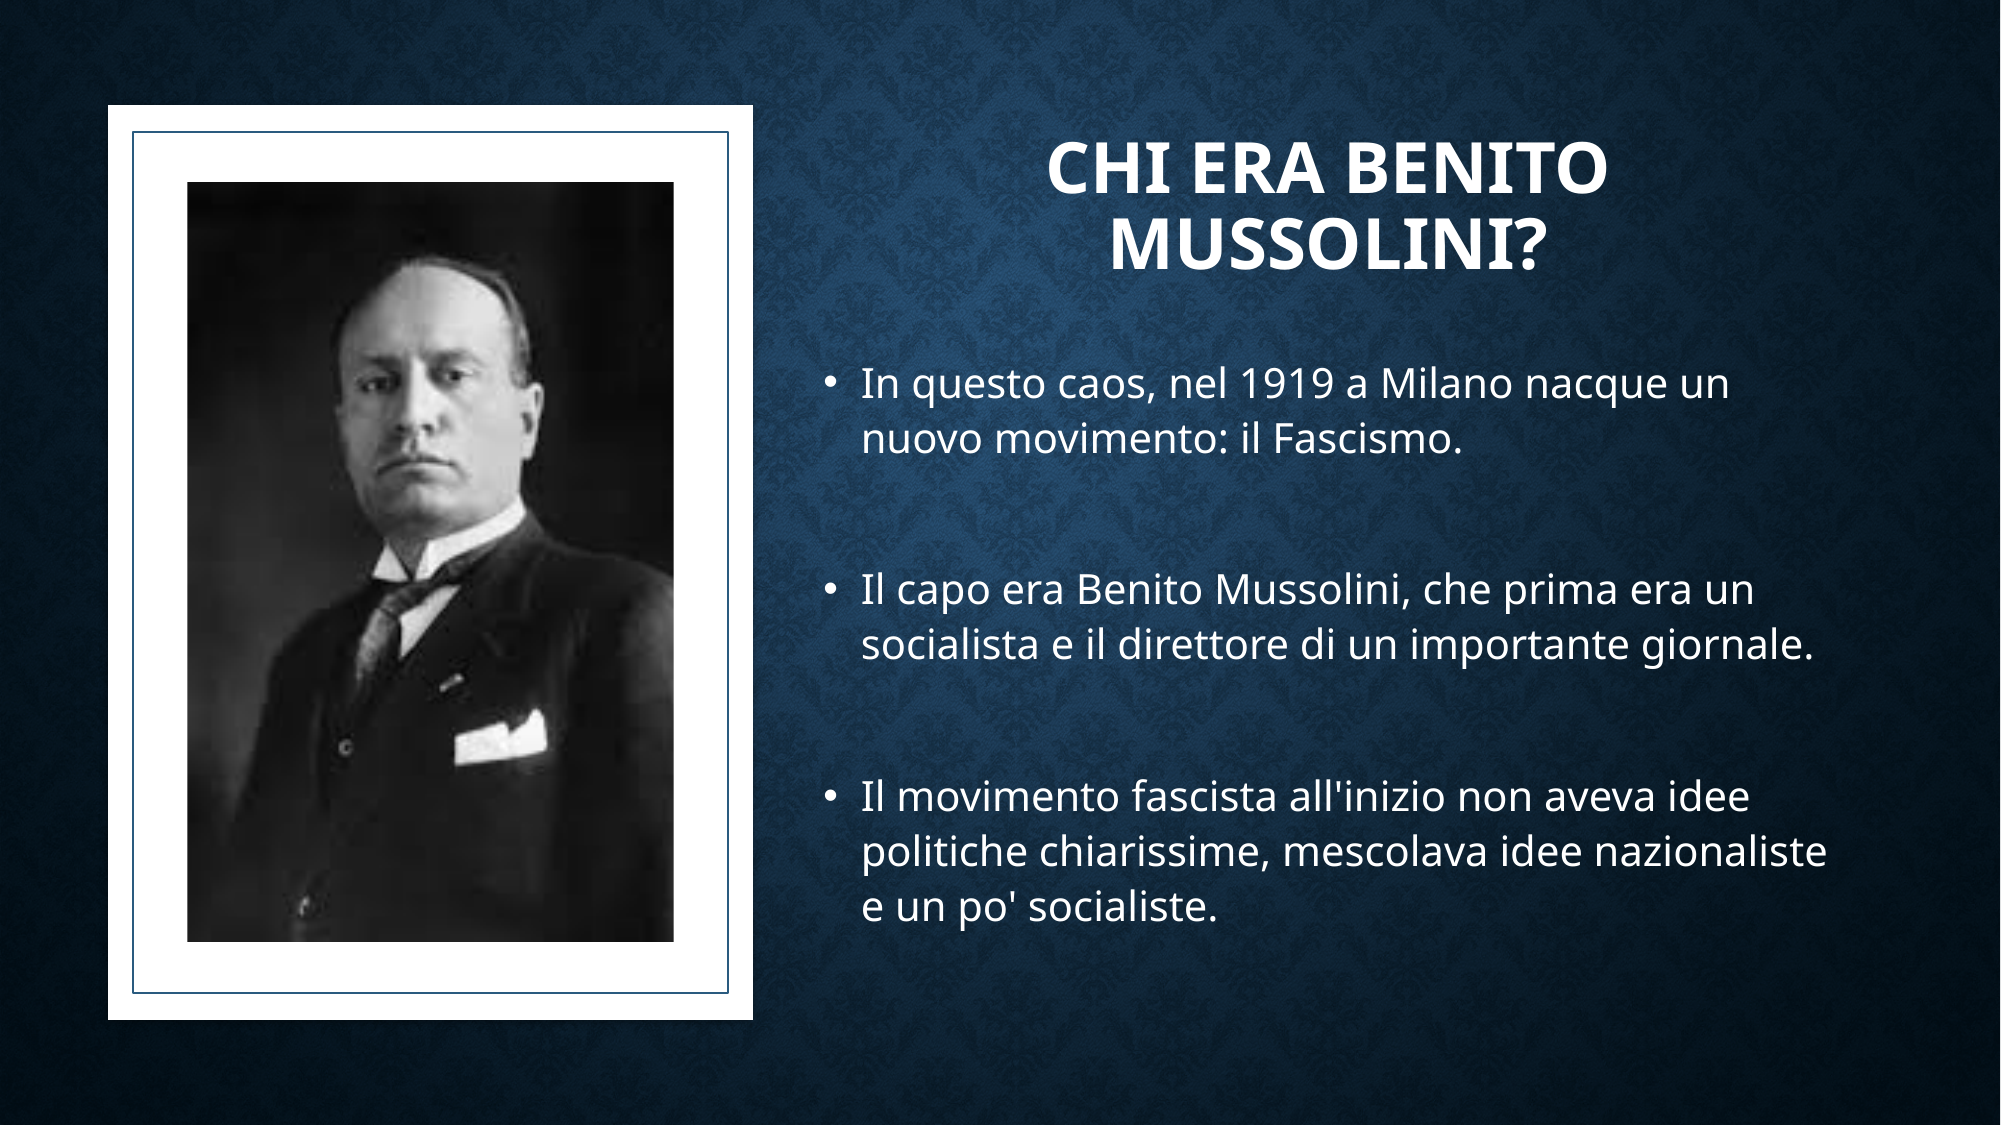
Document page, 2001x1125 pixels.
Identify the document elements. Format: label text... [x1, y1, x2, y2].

list In questo caos, nel 1919 a Milano nacque un nuovo movimento: il Fascismo. Il capo era Benito Mussolini, che prima era un socialista e il direttore di un importante giornale. Il movimento fascista all'inizio non aveva idee politiche chiarissime, mescolava idee nazionaliste e un po' socialiste. [808, 343, 1849, 950]
text_box [122, 119, 739, 1006]
picture [186, 182, 675, 943]
title Chi era Benito Mussolini? [808, 99, 1849, 318]
text_box [132, 130, 729, 995]
